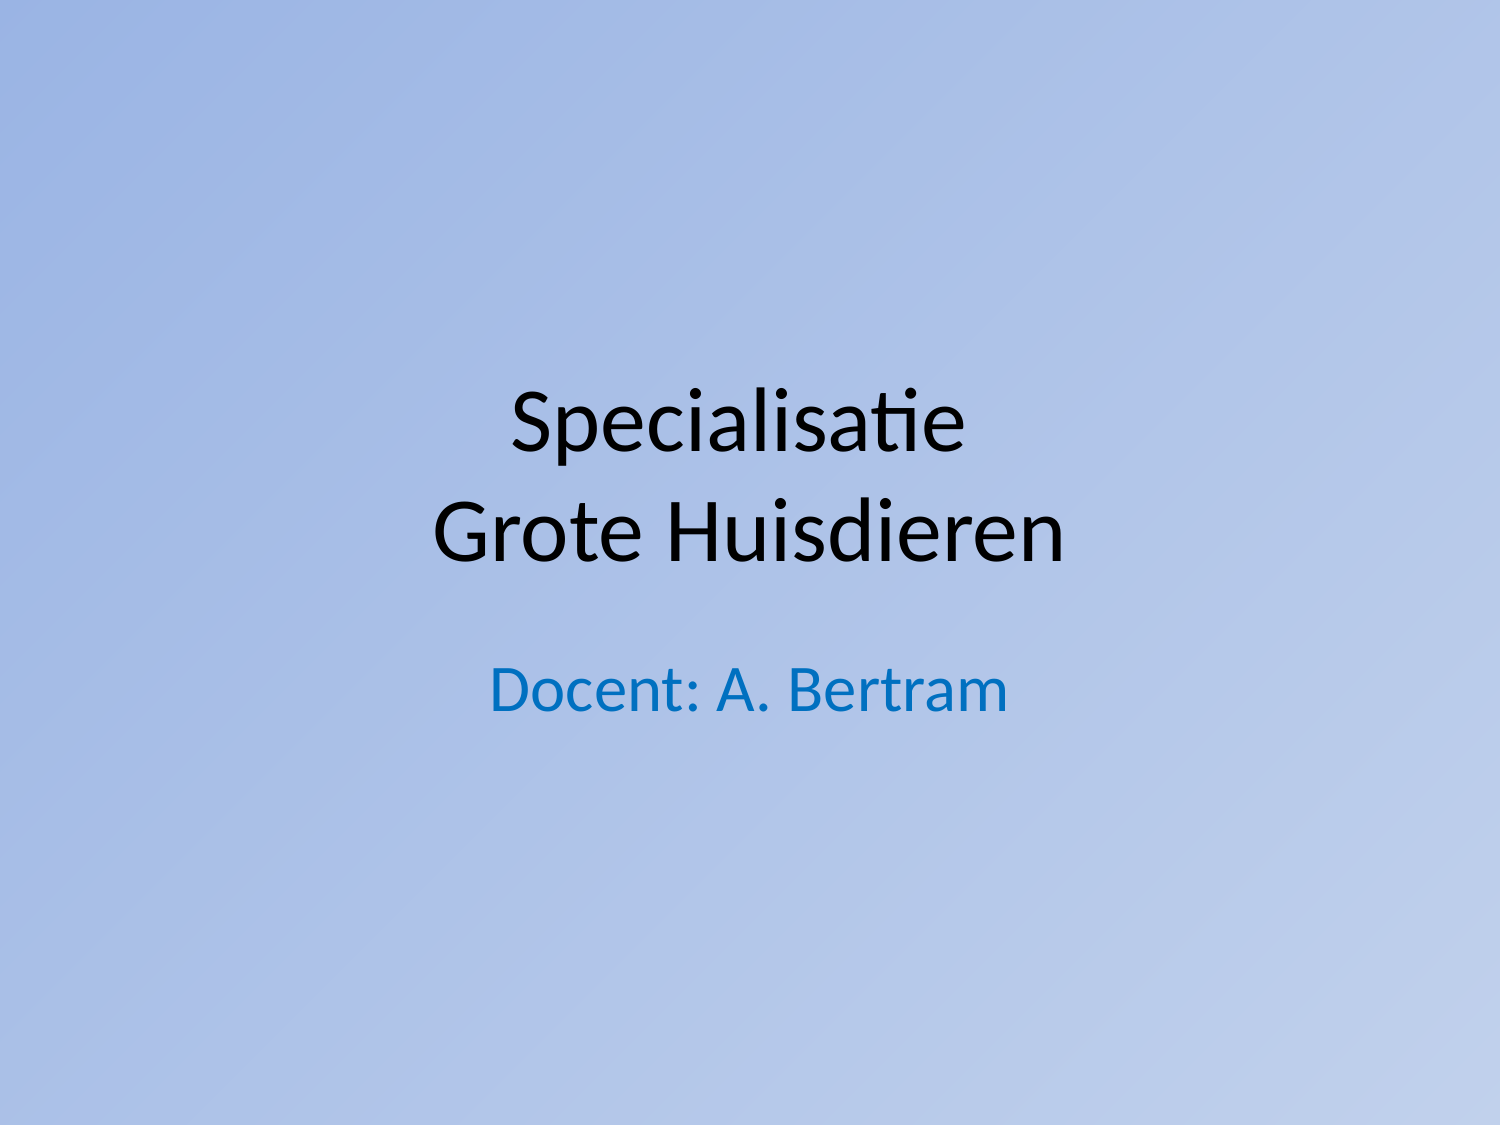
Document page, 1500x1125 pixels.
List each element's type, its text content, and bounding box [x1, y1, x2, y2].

subtitle Docent: A. Bertram [224, 637, 1276, 926]
title Specialisatie Grote Huisdieren [112, 349, 1388, 591]
